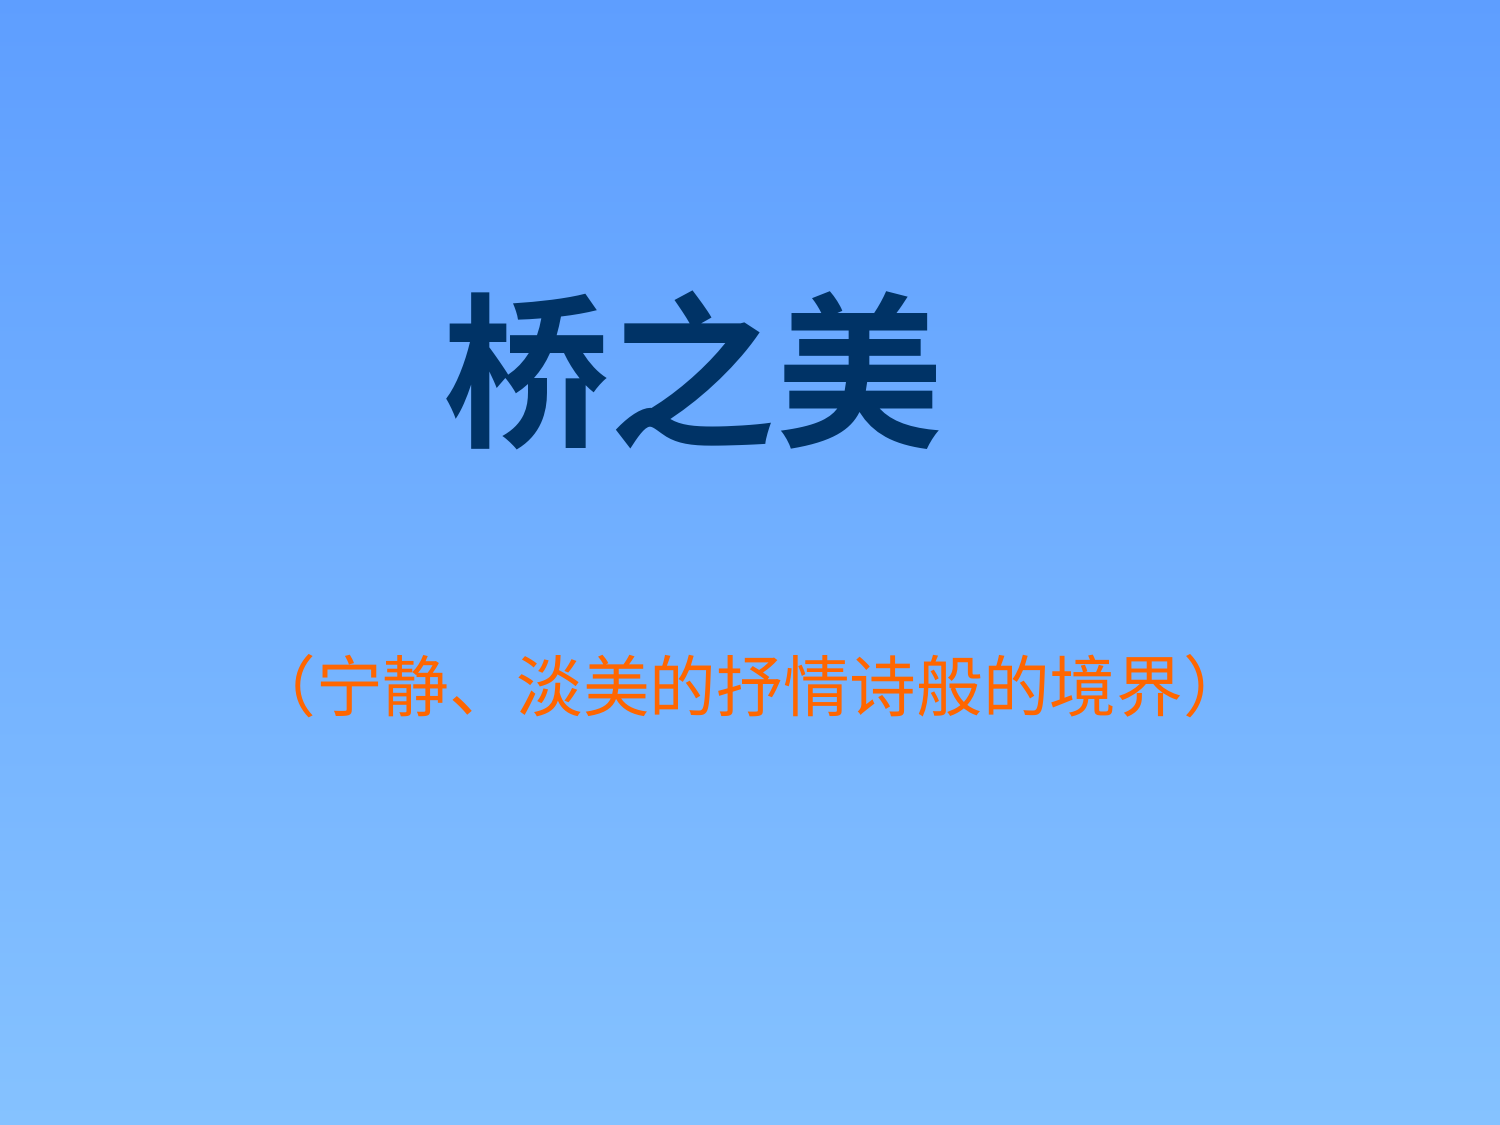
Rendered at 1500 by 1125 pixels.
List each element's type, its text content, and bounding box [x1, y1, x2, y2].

title 桥之美 [112, 394, 1388, 541]
subtitle （宁静、淡美的抒情诗般的境界） [225, 637, 1275, 925]
